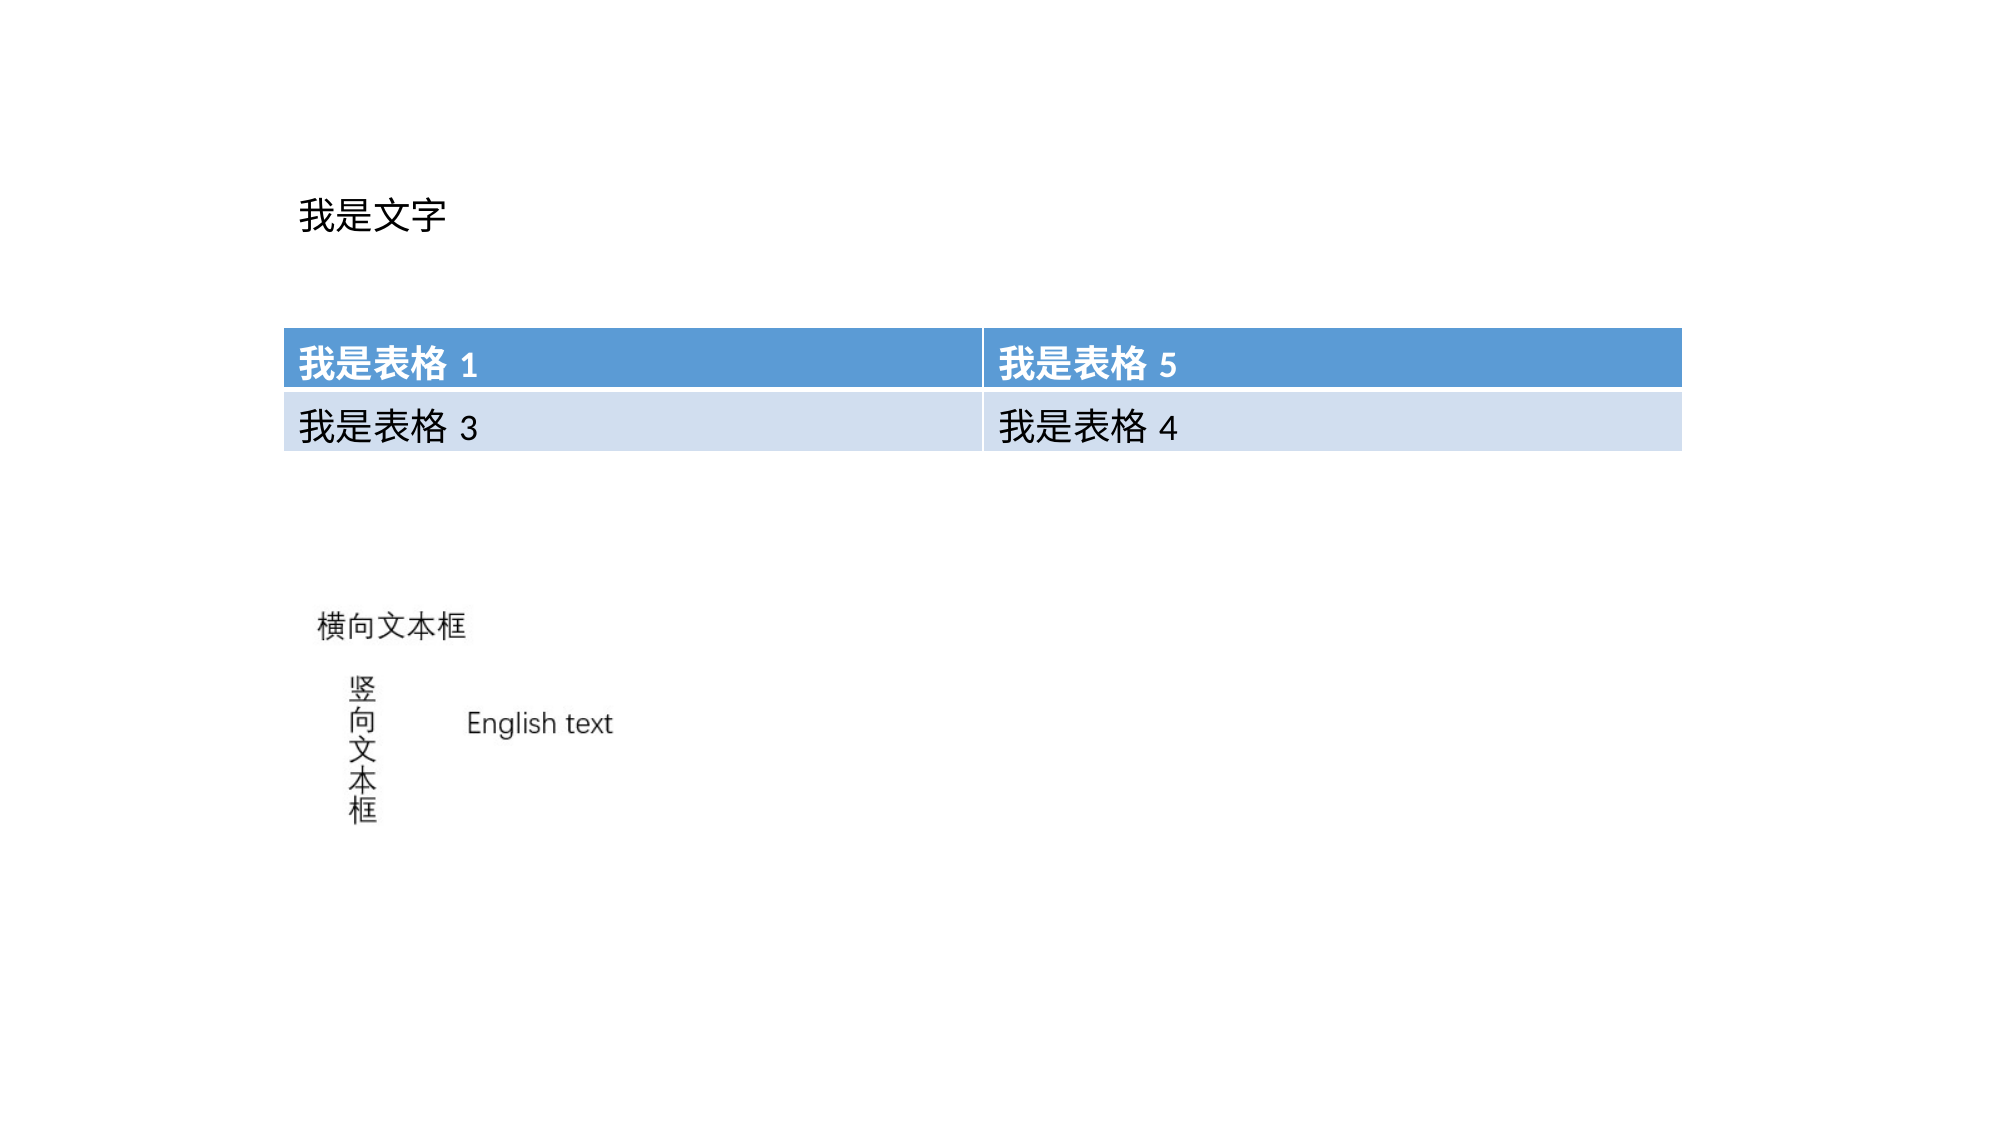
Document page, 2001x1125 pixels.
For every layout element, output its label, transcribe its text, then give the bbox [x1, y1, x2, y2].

picture [283, 585, 656, 849]
text_box 我是文字 [283, 184, 950, 244]
table_cell 我是表格4 [984, 392, 1682, 451]
table_cell 我是表格3 [284, 392, 982, 451]
table_header 我是表格5 [984, 328, 1682, 387]
table_header 我是表格1 [284, 328, 982, 387]
